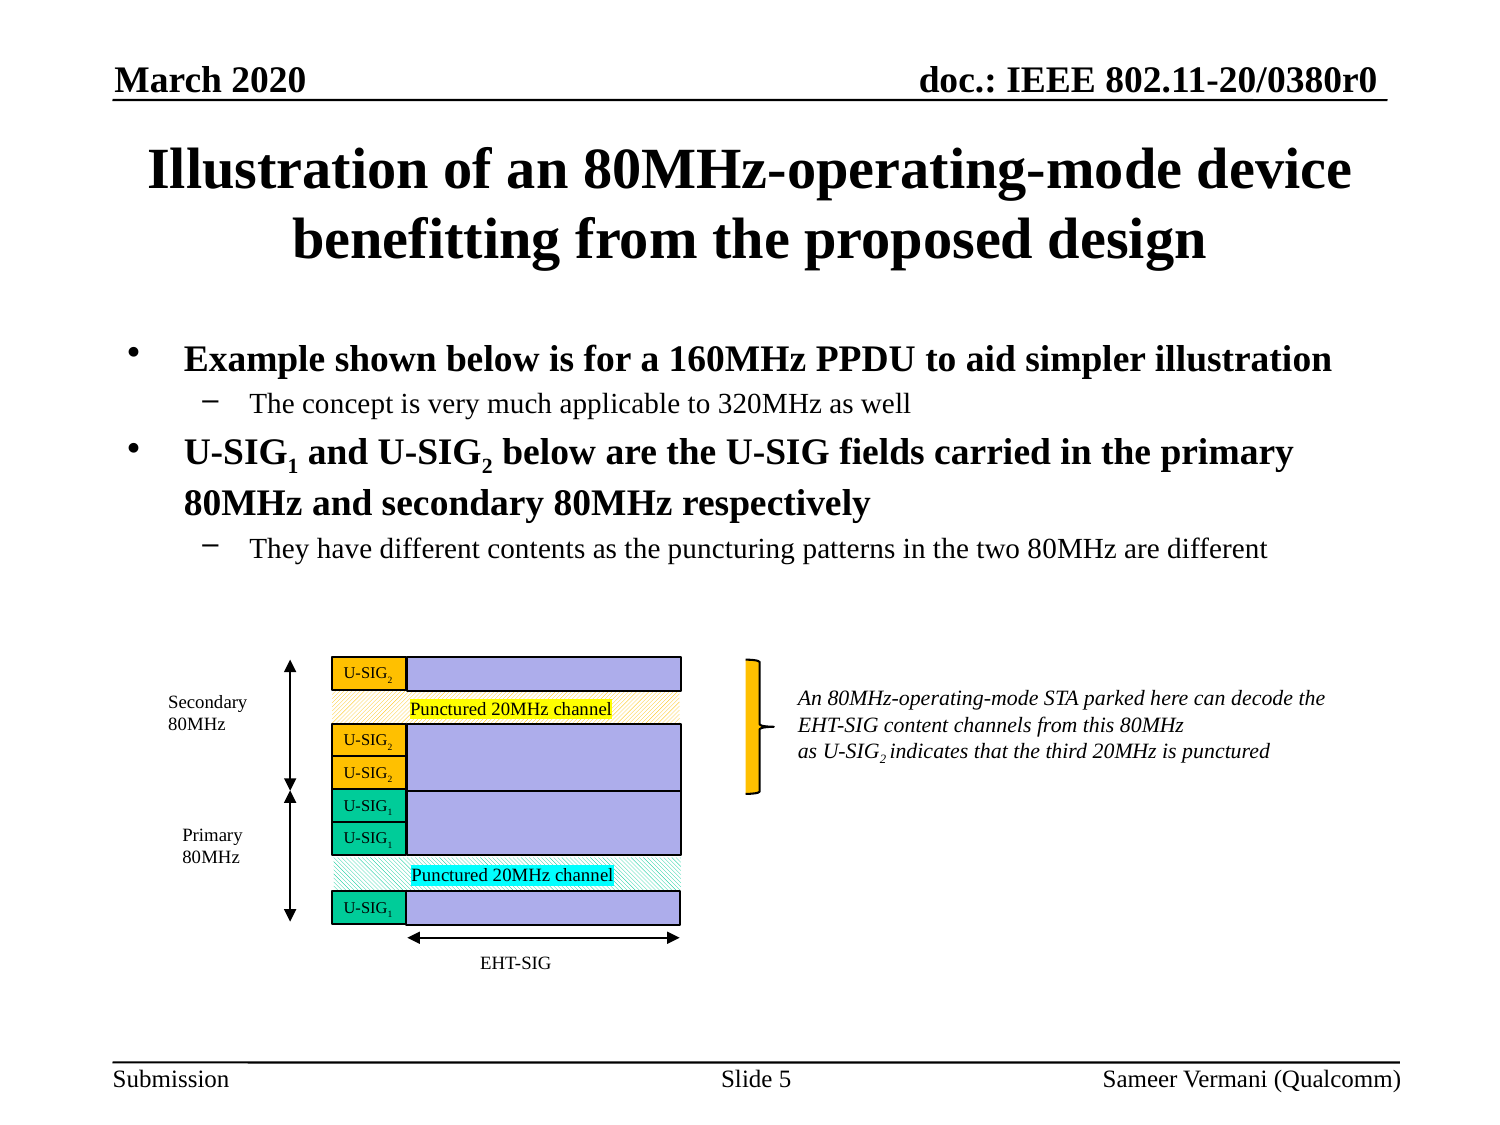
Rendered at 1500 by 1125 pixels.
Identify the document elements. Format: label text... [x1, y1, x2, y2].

list Example shown below is for a 160MHz PPDU to aid simpler illustration The concept is very much applicable to 320MHz as well U-SIG1 and U-SIG2 below are the U-SIG fields carried in the primary 80MHz and secondary 80MHz respectively They have different contents as the puncturing patterns in the two 80MHz are different [112, 326, 1388, 1002]
slide_number Slide 5 [714, 1061, 798, 1093]
text_box U-SIG2 [332, 723, 407, 756]
text_box An 80MHz-operating-mode STA parked here can decode the EHT-SIG content channels from this 80MHz as U-SIG2 indicates that the third 20MHz is punctured [783, 676, 1348, 774]
text_box U-SIG2 [332, 756, 407, 789]
text_box U-SIG2 [332, 656, 407, 690]
title Illustration of an 80MHz-operating-mode device benefitting from the proposed design [112, 112, 1388, 288]
text_box [407, 723, 681, 792]
text_box [744, 772, 779, 811]
text_box EHT-SIG [465, 947, 567, 981]
text_box [407, 792, 681, 855]
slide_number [114, 54, 354, 101]
footer Sameer Vermani (Qualcomm) [1097, 1061, 1402, 1093]
text_box [745, 659, 774, 794]
text_box Primary 80MHz [167, 814, 263, 875]
text_box U-SIG1 [332, 821, 407, 855]
text_box U-SIG1 [332, 891, 406, 925]
text_box Secondary 80MHz [153, 682, 268, 742]
text_box [407, 656, 681, 692]
text_box [406, 891, 680, 926]
text_box U-SIG1 [332, 789, 407, 821]
